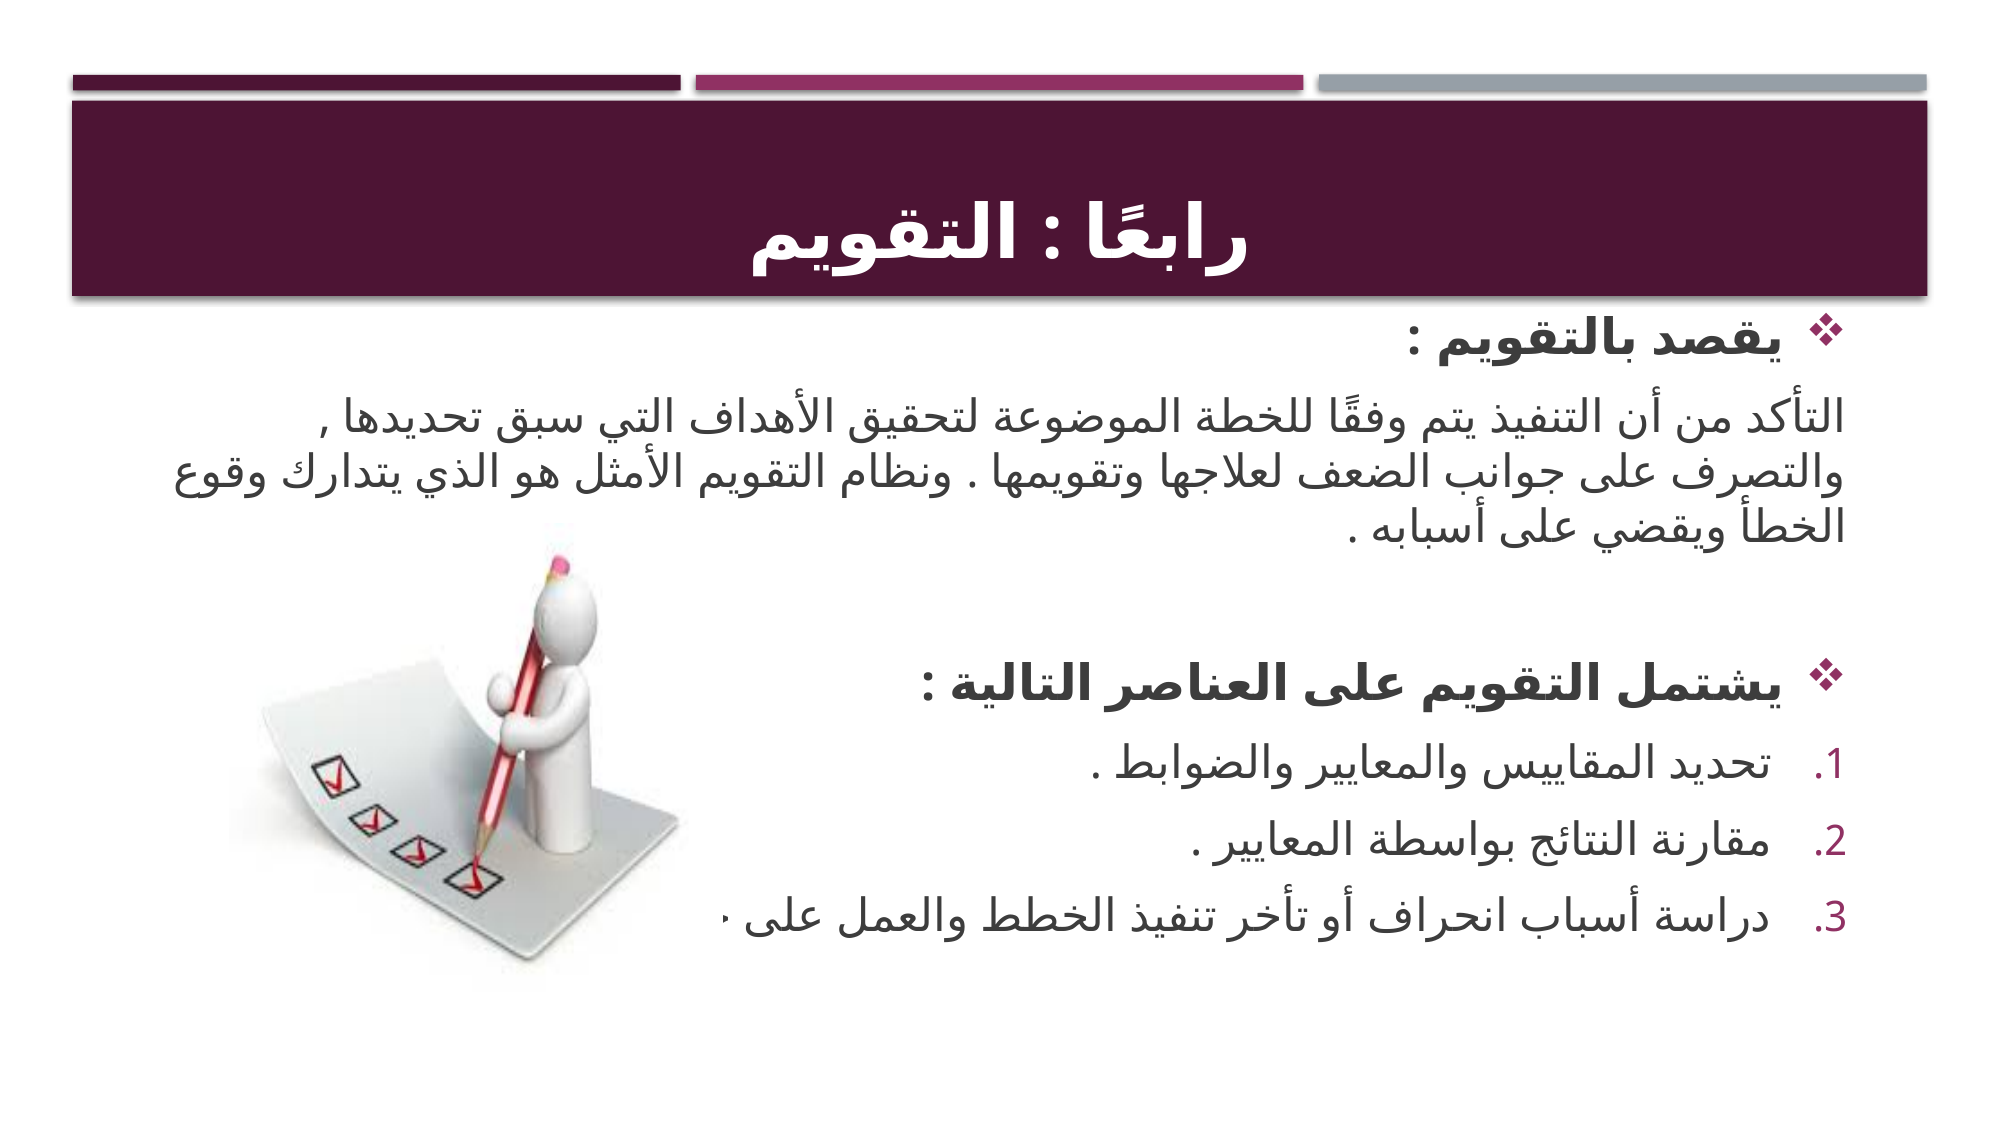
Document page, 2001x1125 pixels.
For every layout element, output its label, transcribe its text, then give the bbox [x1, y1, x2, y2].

title رابعًا : التقويم [95, 115, 1905, 282]
picture [228, 523, 723, 992]
list يقصد بالتقويم : التأكد من أن التنفيذ يتم وفقًا للخطة الموضوعة لتحقيق الأهداف التي سبق تحديدها , والتصرف على جوانب الضعف لعلاجها وتقويمها . ونظام التقويم الأمثل هو الذي يتدارك وقوع الخطأ ويقضي على أسبابه . يشتمل التقويم على العناصر التالية : تحديد المقاييس والمعايير والضوابط . مقارنة النتائج بواسطة المعايير . دراسة أسباب انحراف أو تأخر تنفيذ الخطط والعمل على حل المشاكل . [137, 277, 1863, 992]
